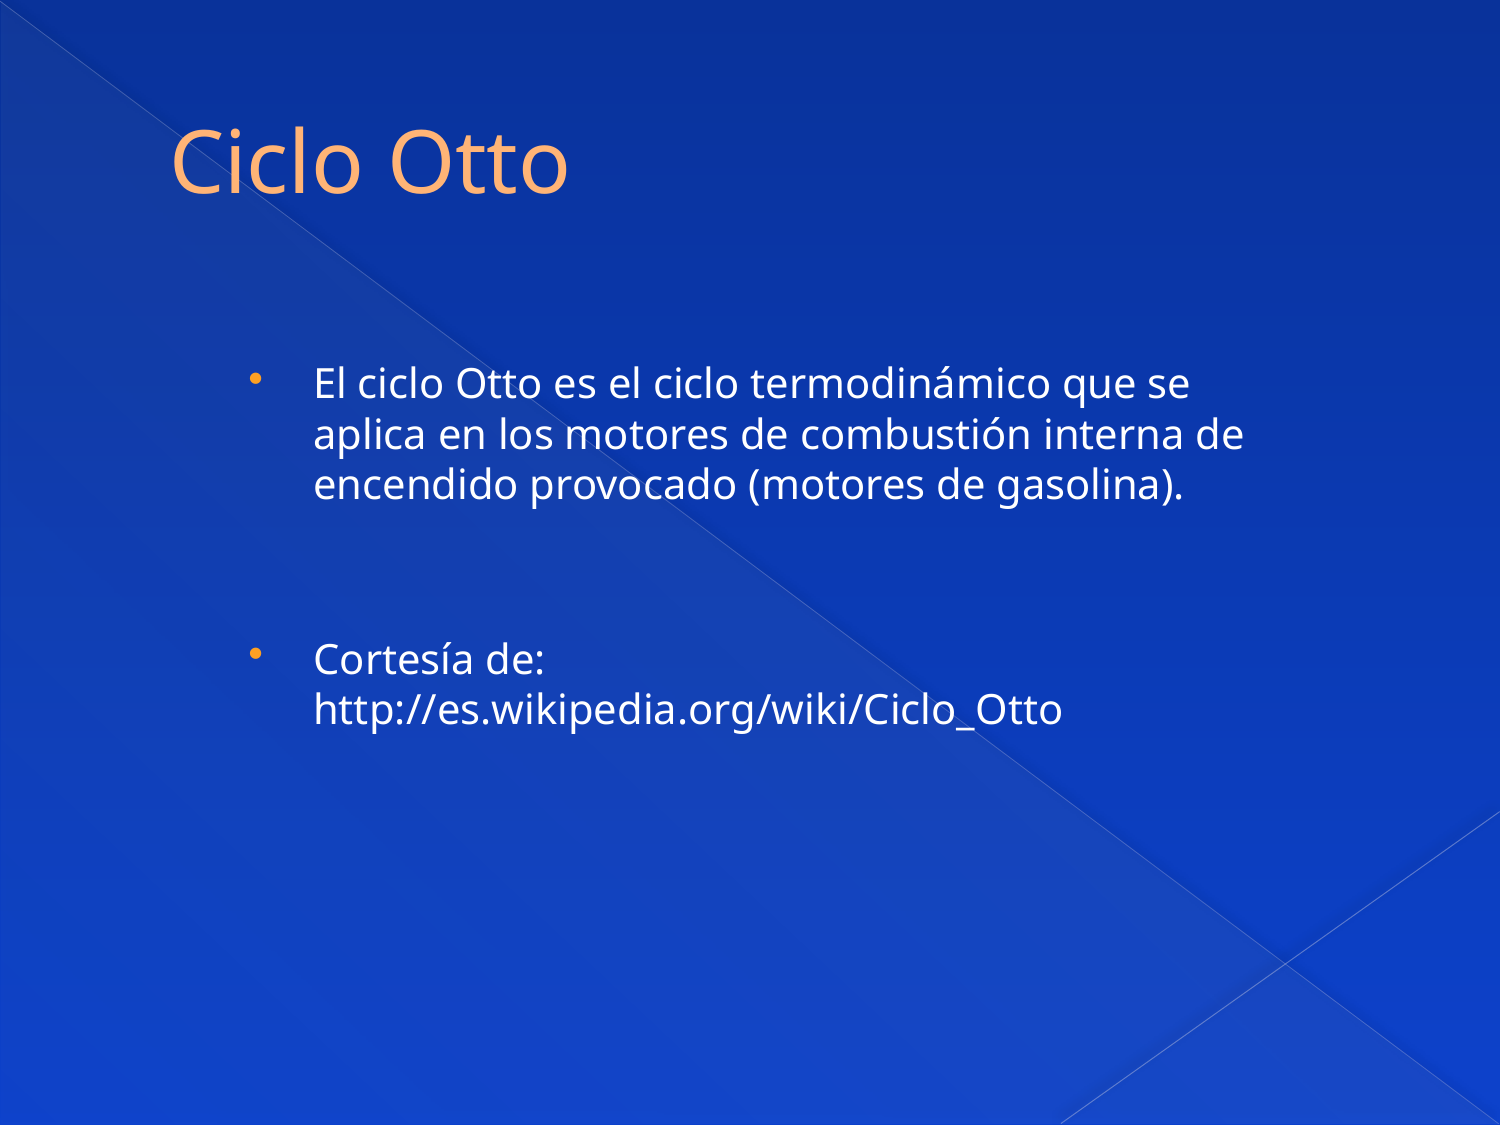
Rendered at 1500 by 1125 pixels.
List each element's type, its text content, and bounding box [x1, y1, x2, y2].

title Ciclo Otto [75, 43, 1425, 274]
list El ciclo Otto es el ciclo termodinámico que se aplica en los motores de combustión interna de encendido provocado (motores de gasolina). Cortesía de: http://es.wikipedia.org/wiki/Ciclo_Otto [225, 349, 1275, 953]
